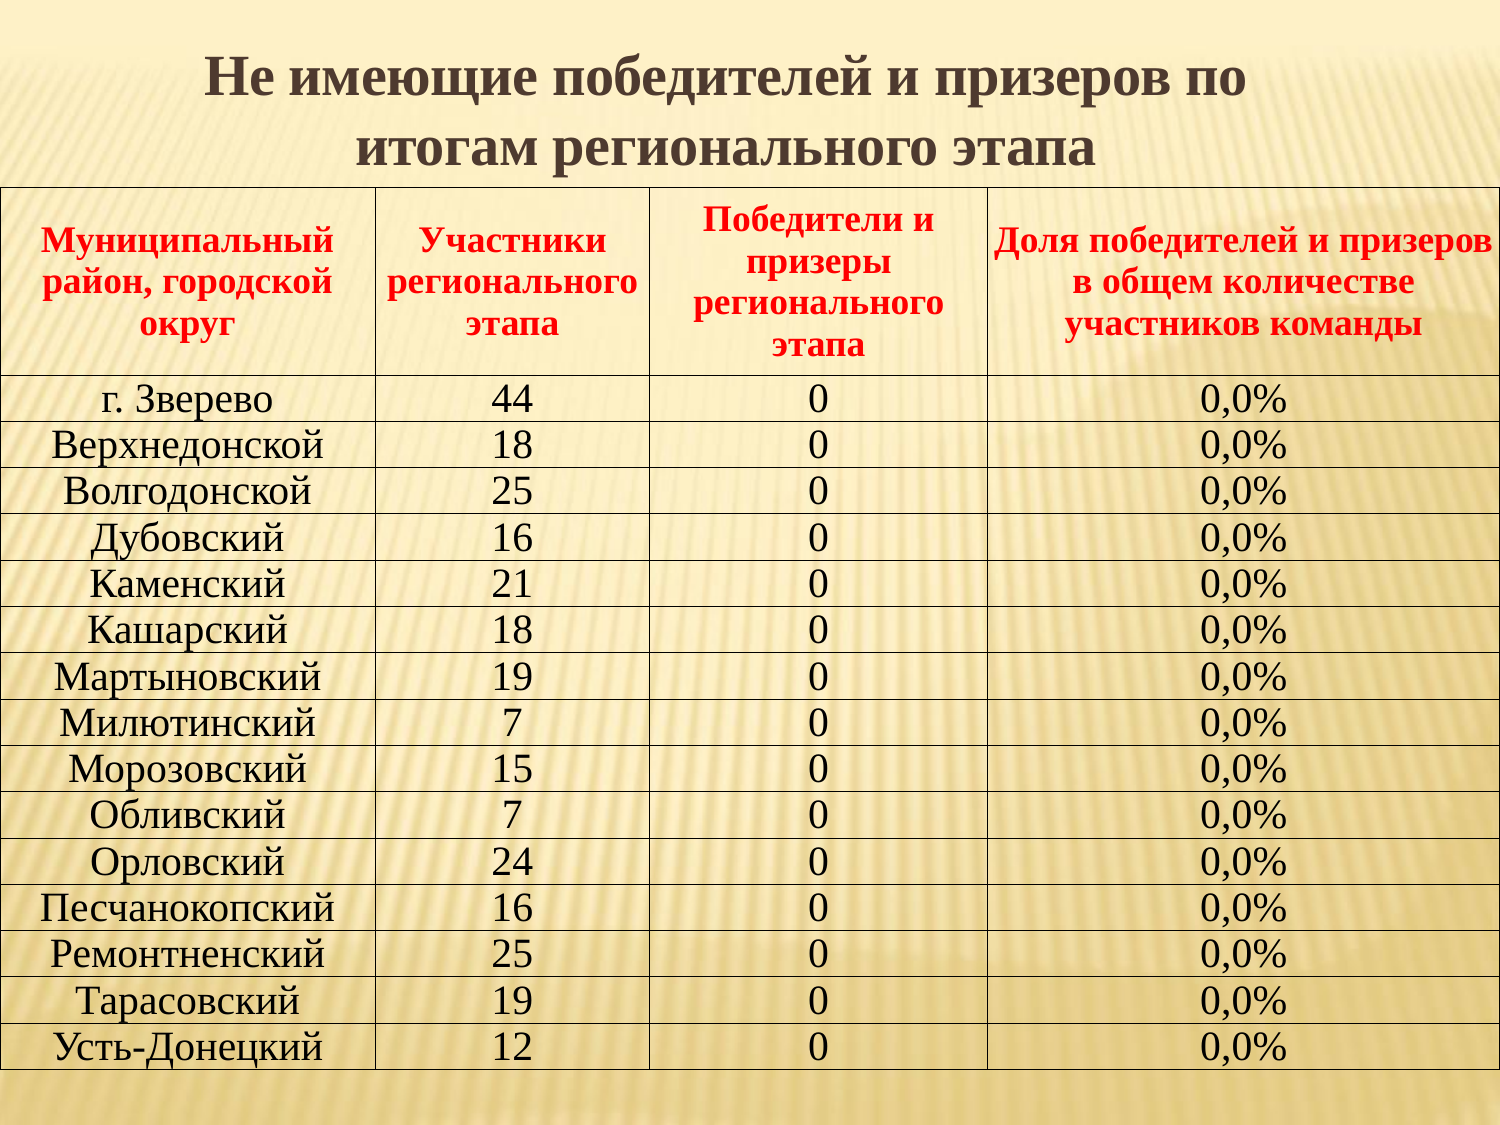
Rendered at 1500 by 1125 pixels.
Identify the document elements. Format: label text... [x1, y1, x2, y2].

table_cell 24 [376, 839, 649, 884]
table_cell Мартыновский [1, 653, 375, 699]
table_cell Орловский [1, 839, 375, 884]
table_cell 0,0% [988, 653, 1499, 699]
table_cell 25 [376, 931, 649, 976]
table_cell 0 [650, 977, 987, 1023]
table_cell 0,0% [988, 1024, 1499, 1069]
table_cell 0 [650, 839, 987, 884]
table_cell 0,0% [988, 746, 1499, 791]
table_cell 19 [376, 653, 649, 699]
table_cell 0 [650, 607, 987, 652]
table_cell Усть-Донецкий [1, 1024, 375, 1069]
table_header Участники регионального этапа [376, 188, 649, 375]
table_cell 0,0% [988, 422, 1499, 467]
table_cell 0,0% [988, 607, 1499, 652]
table_cell 0,0% [988, 792, 1499, 838]
table_cell 0 [650, 1024, 987, 1069]
table_cell 0,0% [988, 561, 1499, 606]
table_cell 16 [376, 514, 649, 560]
table_cell Тарасовский [1, 977, 375, 1023]
table_cell 12 [376, 1024, 649, 1069]
table_cell 0,0% [988, 977, 1499, 1023]
picture [0, 1070, 1500, 1125]
table_cell 0,0% [988, 839, 1499, 884]
table_header Победители и призеры регионального этапа [650, 188, 987, 375]
table_header Муниципальный район, городской округ [1, 188, 375, 375]
table_cell 0 [650, 653, 987, 699]
table_cell 21 [376, 561, 649, 606]
table_cell 7 [376, 700, 649, 745]
table_cell 0 [650, 376, 987, 421]
table_cell 18 [376, 422, 649, 467]
table_cell 0 [650, 885, 987, 930]
table_cell 7 [376, 792, 649, 838]
table_cell 0 [650, 700, 987, 745]
table_cell 0,0% [988, 376, 1499, 421]
table_cell Волгодонской [1, 468, 375, 513]
picture [0, 0, 1500, 187]
table_cell 0,0% [988, 931, 1499, 976]
table_cell Обливский [1, 792, 375, 838]
table_cell 0 [650, 514, 987, 560]
table_cell Ремонтненский [1, 931, 375, 976]
table_cell г. Зверево [1, 376, 375, 421]
table_header Доля победителей и призеров в общем количестве участников команды [988, 188, 1499, 375]
table_cell 0 [650, 422, 987, 467]
table_cell 18 [376, 607, 649, 652]
table_cell 0 [650, 792, 987, 838]
table_cell 0,0% [988, 885, 1499, 930]
table_cell 0 [650, 561, 987, 606]
table_cell Морозовский [1, 746, 375, 791]
table_cell 15 [376, 746, 649, 791]
table_cell Милютинский [1, 700, 375, 745]
table_cell Верхнедонской [1, 422, 375, 467]
table_cell 25 [376, 468, 649, 513]
table_cell 16 [376, 885, 649, 930]
table_cell 0 [650, 931, 987, 976]
table_cell 0 [650, 468, 987, 513]
table_cell 0,0% [988, 514, 1499, 560]
table_cell 44 [376, 376, 649, 421]
table_cell 0,0% [988, 700, 1499, 745]
table_cell Кашарский [1, 607, 375, 652]
table_cell Песчанокопский [1, 885, 375, 930]
table_cell Каменский [1, 561, 375, 606]
table_cell Дубовский [1, 514, 375, 560]
table_cell 19 [376, 977, 649, 1023]
table_cell 0 [650, 746, 987, 791]
text_box Не имеющие победителей и призеров по итогам регионального этапа [162, 37, 1288, 178]
table_cell 0,0% [988, 468, 1499, 513]
